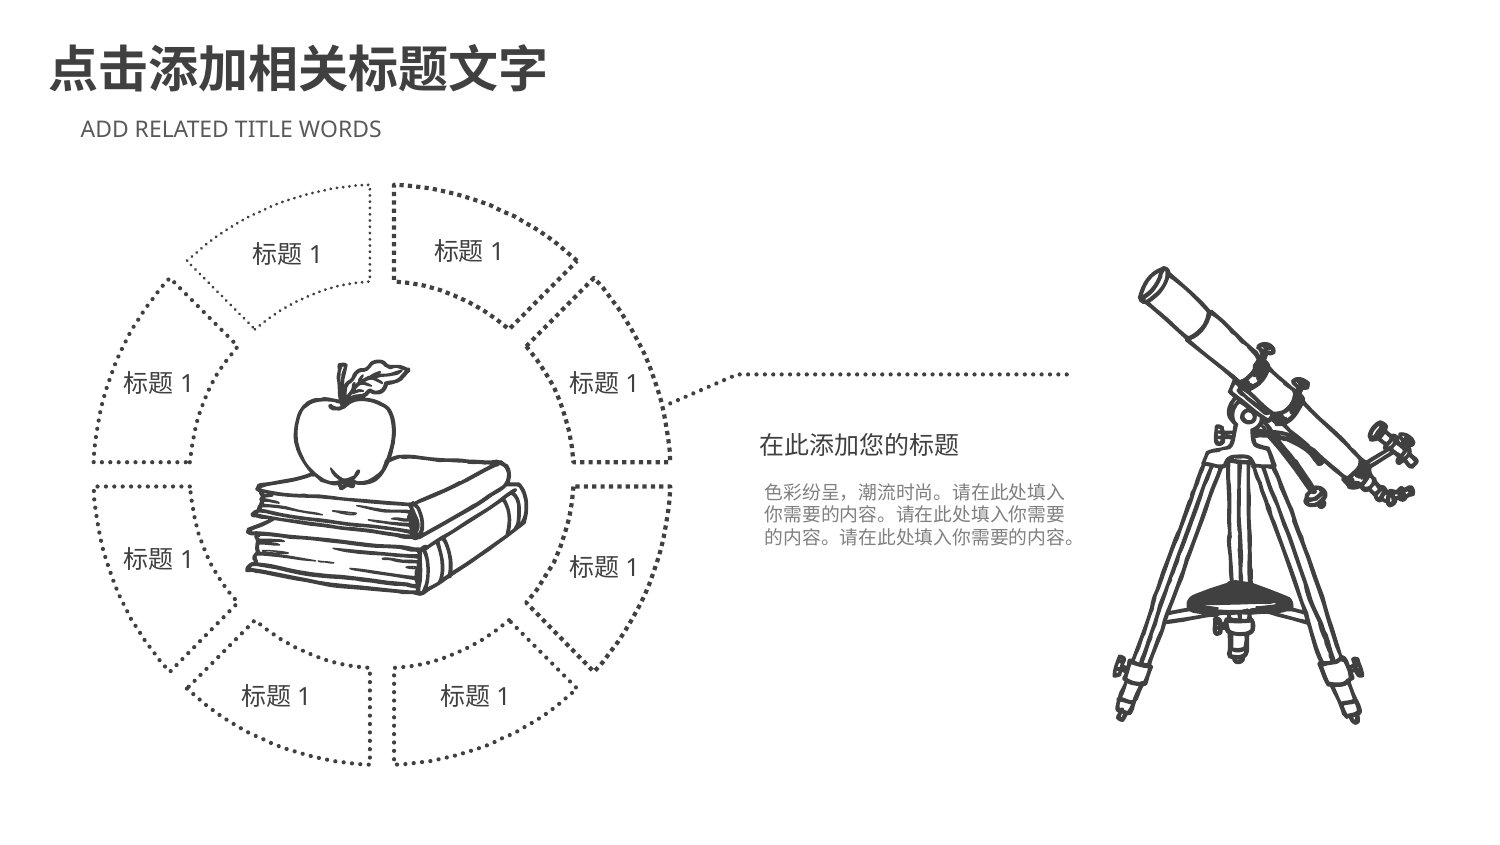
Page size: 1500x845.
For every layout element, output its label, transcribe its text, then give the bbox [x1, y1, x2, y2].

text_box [245, 360, 528, 596]
text_box [526, 277, 648, 388]
text_box 标题1 [554, 360, 655, 406]
text_box 标题1 [425, 673, 526, 719]
text_box 标题1 [226, 673, 327, 719]
text_box [93, 381, 203, 463]
text_box [561, 381, 671, 463]
text_box [93, 486, 200, 569]
text_box 在此添加您的标题 [745, 422, 1125, 467]
text_box ADD RELATED TITLE WORDS [64, 106, 491, 150]
text_box 标题1 [109, 360, 209, 406]
text_box [394, 620, 578, 765]
text_box 点击添加相关标题文字 [32, 29, 567, 106]
text_box 标题1 [419, 228, 520, 273]
text_box [113, 560, 238, 672]
text_box [1113, 266, 1418, 725]
text_box [394, 184, 578, 330]
text_box 标题1 [238, 231, 338, 277]
text_box [116, 277, 238, 390]
text_box [186, 620, 370, 765]
text_box [186, 184, 370, 330]
text_box 色彩纷呈，潮流时尚。请在此处填入你需要的内容。请在此处填入你需要的内容。请在此处填入你需要的内容。 [750, 472, 1090, 601]
text_box 标题1 [554, 544, 655, 590]
text_box [670, 374, 1074, 404]
text_box 标题1 [109, 536, 209, 582]
text_box [561, 486, 671, 568]
text_box [526, 562, 647, 672]
